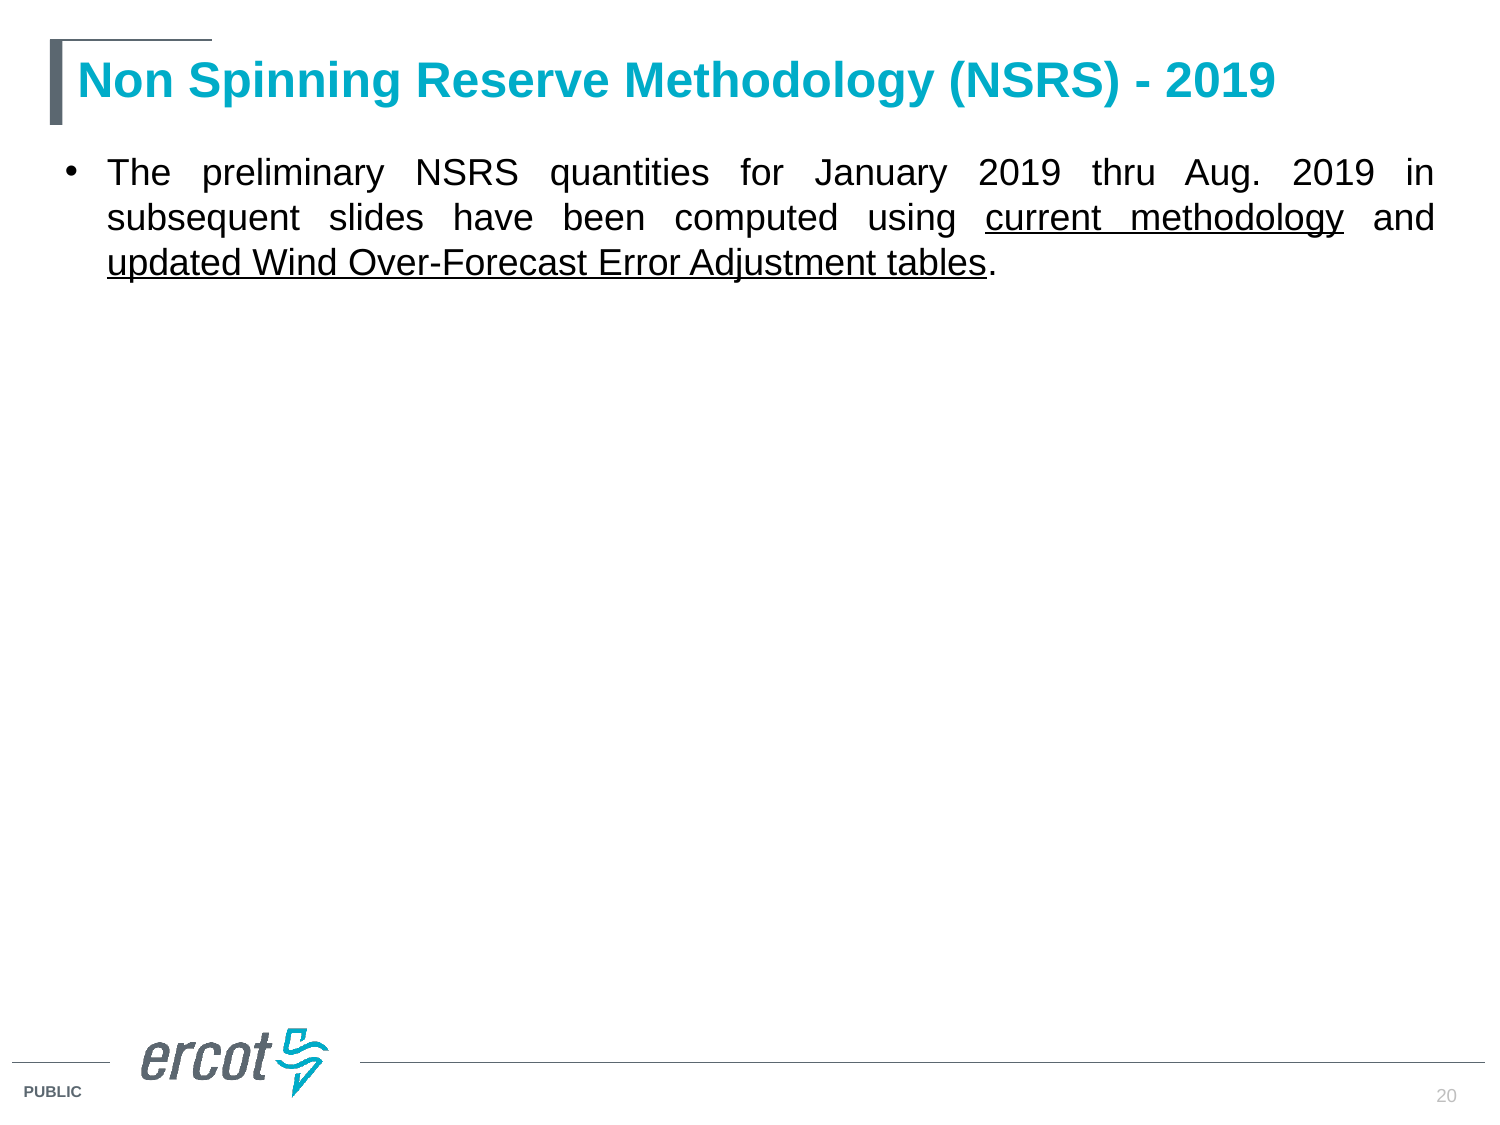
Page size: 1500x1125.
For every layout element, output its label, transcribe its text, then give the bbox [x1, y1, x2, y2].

picture [137, 1024, 332, 1100]
title Non Spinning Reserve Methodology (NSRS) - 2019 [62, 39, 1450, 125]
list The preliminary NSRS quantities for January 2019 thru Aug. 2019 in subsequent slides have been computed using current methodology and updated Wind Over-Forecast Error Adjustment tables. [50, 140, 1450, 972]
